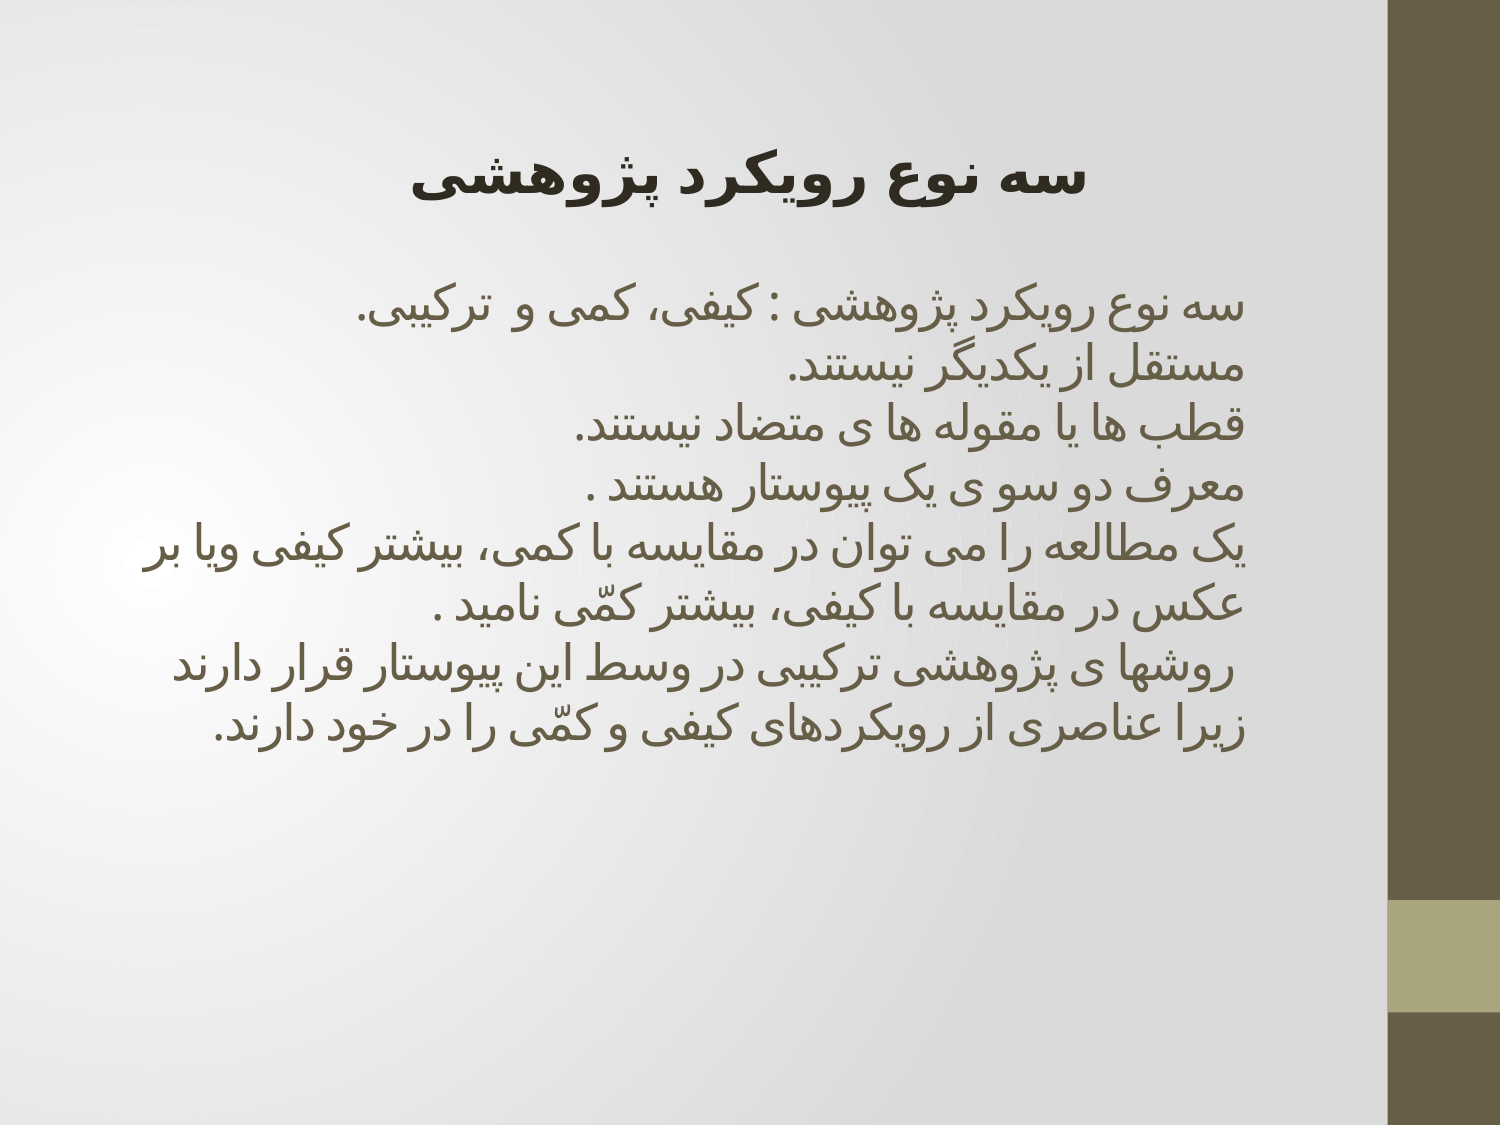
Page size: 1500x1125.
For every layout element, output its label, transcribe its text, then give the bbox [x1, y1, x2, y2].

title سه نوع رویکرد پژوهشی : کیفی، کمی و ترکیبی. مستقل از یکدیگر نیستند. قطب ها یا مقوله ها ی متضاد نیستند. معرف دو سو ی یک پیوستار هستند . یک مطالعه را می توان در مقایسه با کمی، بیشتر کیفی ویا بر عکس در مقایسه با کیفی، بیشتر کمّی نامید . روشها ی پژوهشی ترکیبی در وسط این پیوستار قرار دارند زیرا عناصری از رویکردهای کیفی و کمّی را در خود دارند. [125, 262, 1263, 947]
list سه نوع رویکرد پژوهشی [112, 24, 1388, 213]
